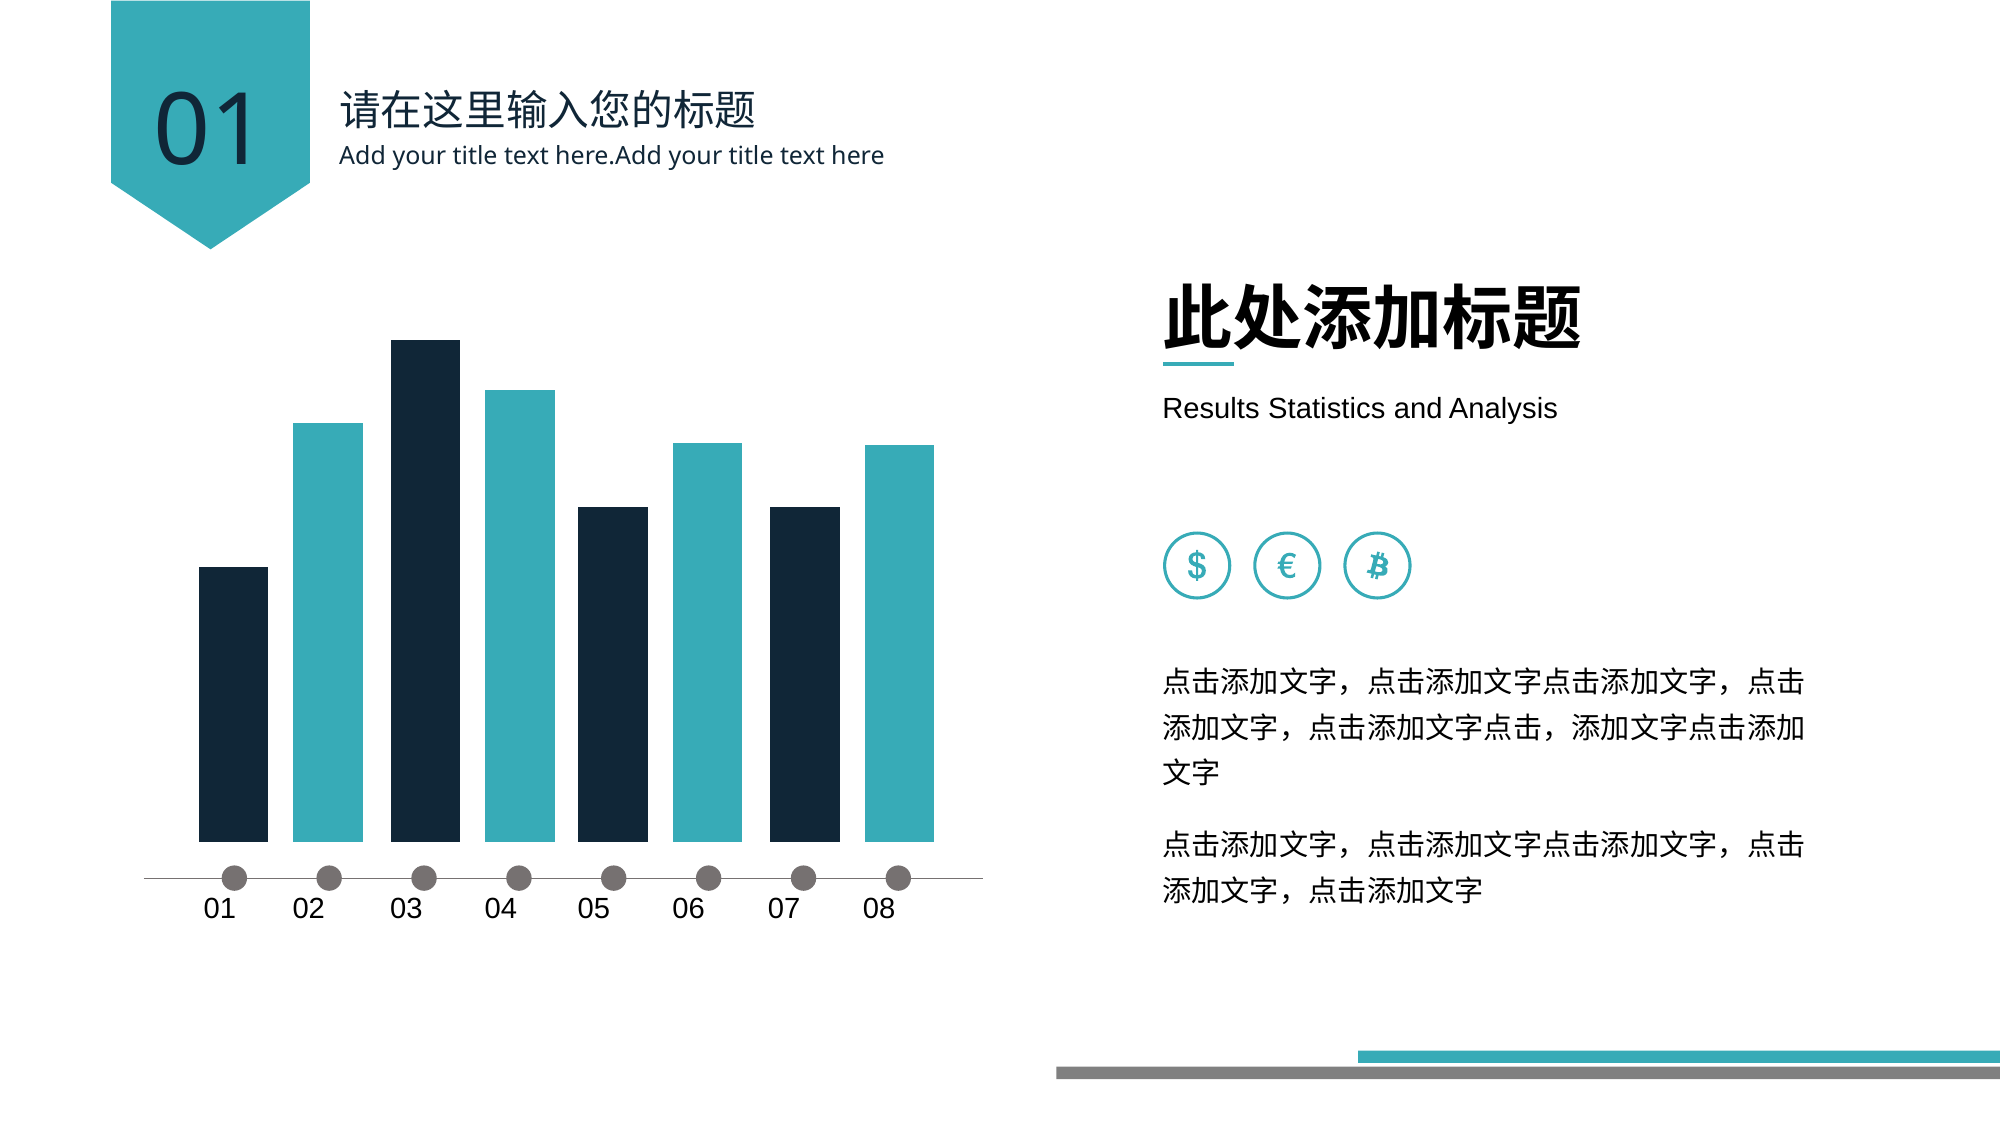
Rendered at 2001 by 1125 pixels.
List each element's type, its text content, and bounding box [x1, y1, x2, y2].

text_box 01 [188, 881, 277, 932]
text_box [770, 507, 841, 843]
text_box 07 [753, 881, 848, 932]
text_box [885, 865, 912, 878]
text_box 02 [277, 881, 375, 932]
text_box [1253, 531, 1322, 600]
text_box [110, 0, 311, 186]
text_box [485, 389, 555, 843]
text_box [293, 422, 363, 843]
text_box [578, 506, 648, 843]
text_box [1163, 531, 1232, 600]
text_box 此处添加标题 [1147, 248, 1609, 365]
text_box [790, 865, 817, 878]
text_box [673, 443, 743, 843]
text_box [1055, 1066, 2000, 1080]
text_box Add your title text here.Add your title text here [333, 128, 921, 175]
text_box [316, 865, 342, 878]
text_box [695, 865, 722, 878]
text_box 请在这里输入您的标题 [333, 66, 921, 128]
text_box [411, 865, 437, 878]
text_box [221, 865, 248, 878]
text_box 05 [562, 881, 657, 932]
text_box [1343, 531, 1412, 600]
text_box [390, 339, 461, 843]
text_box [123, 192, 299, 251]
text_box [506, 865, 532, 878]
text_box [865, 444, 935, 843]
text_box 08 [848, 881, 949, 932]
text_box Results Statistics and Analysis [1147, 382, 1630, 489]
text_box [1357, 1050, 2000, 1064]
text_box 01 [113, 56, 308, 192]
text_box [198, 566, 269, 843]
text_box 点击添加文字，点击添加文字点击添加文字，点击添加文字，点击添加文字点击，添加文字点击添加文字 [1147, 645, 1823, 808]
text_box 03 [375, 881, 469, 932]
text_box 06 [657, 881, 753, 932]
text_box [601, 865, 627, 878]
text_box 点击添加文字，点击添加文字点击添加文字，点击添加文字，点击添加文字 [1147, 808, 1823, 1006]
text_box 04 [469, 881, 562, 932]
